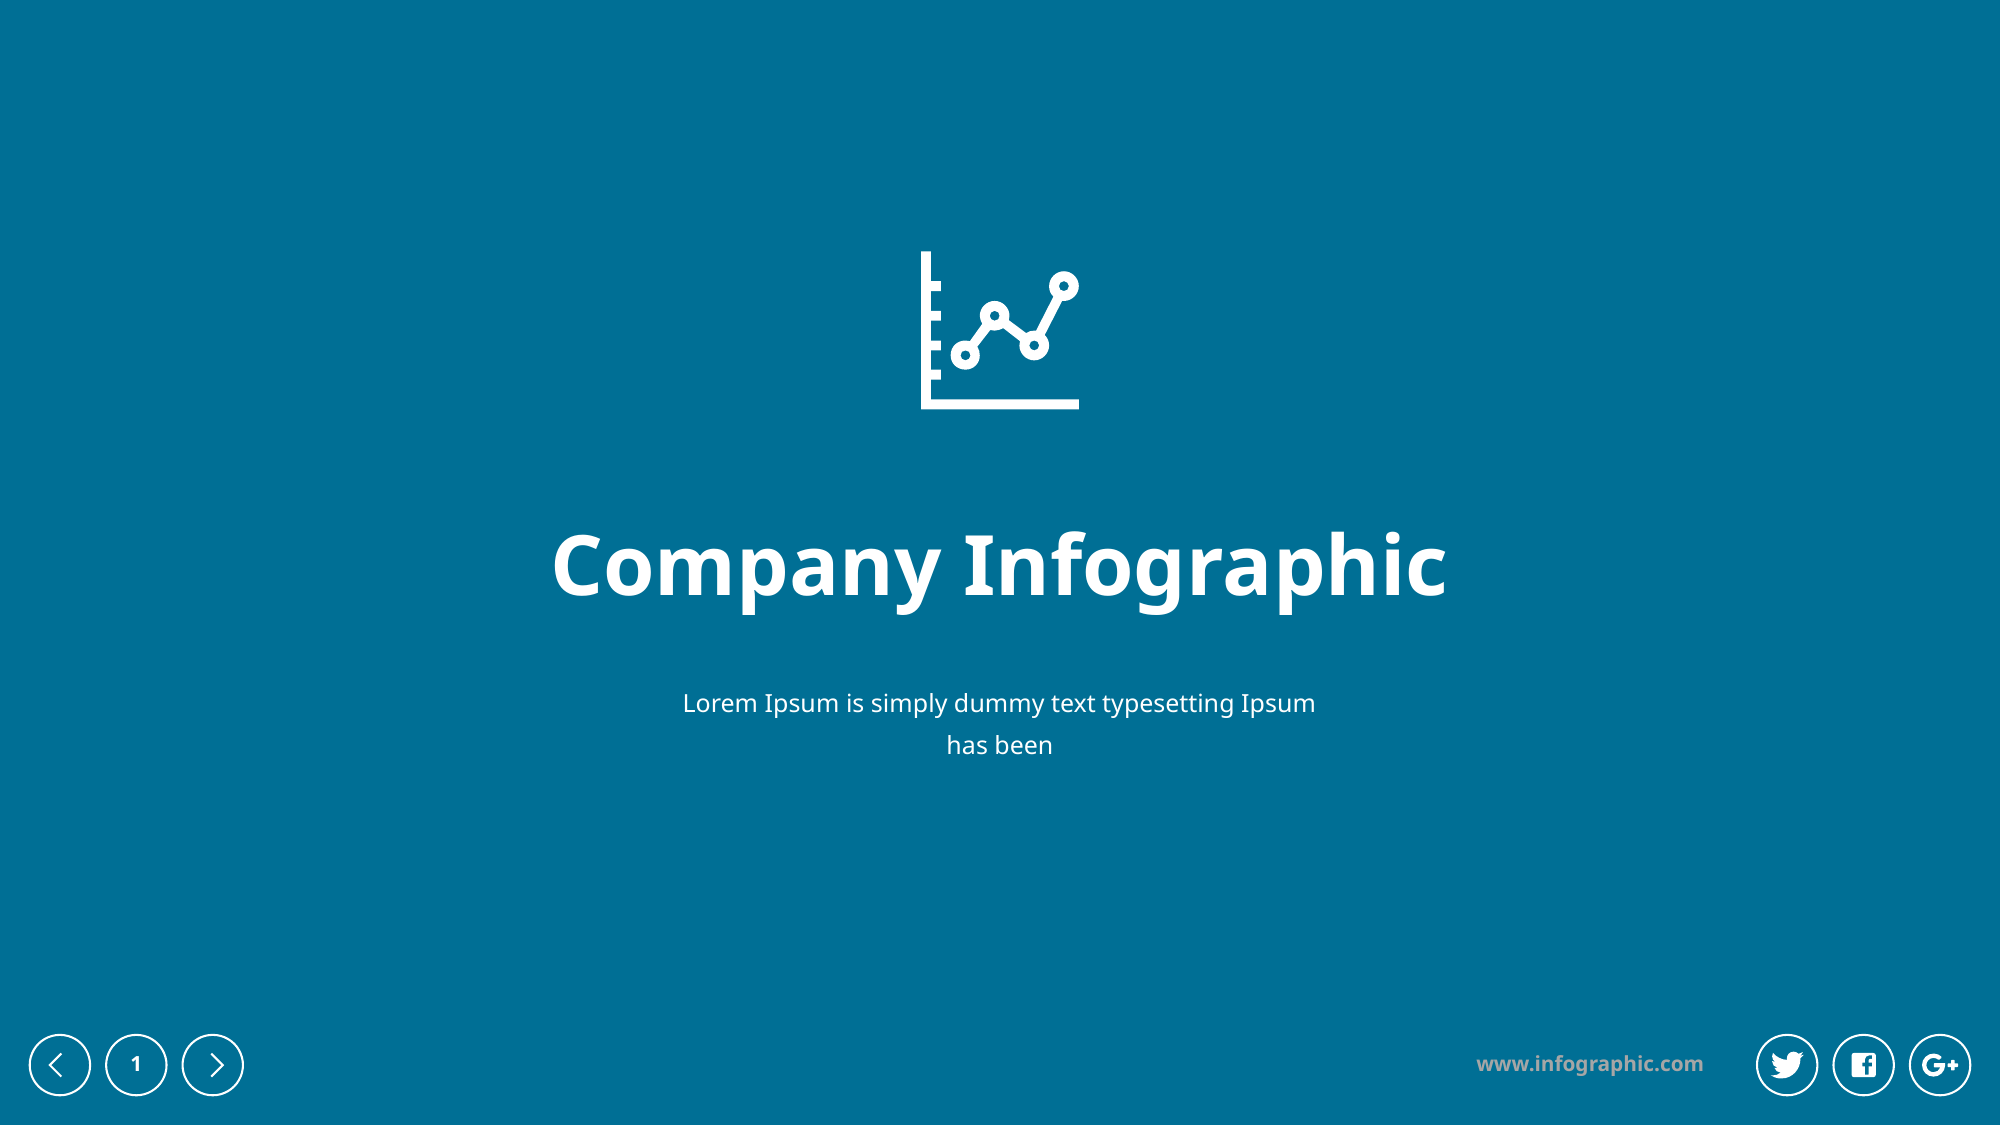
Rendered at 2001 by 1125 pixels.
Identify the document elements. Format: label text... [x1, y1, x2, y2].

text_box [921, 251, 1079, 410]
text_box Company Infographic [444, 504, 1556, 620]
slide_number 1 [90, 1034, 183, 1095]
text_box Lorem Ipsum is simply dummy text typesetting Ipsum has been [651, 668, 1349, 767]
footer www.infographic.com [1044, 1043, 1720, 1087]
